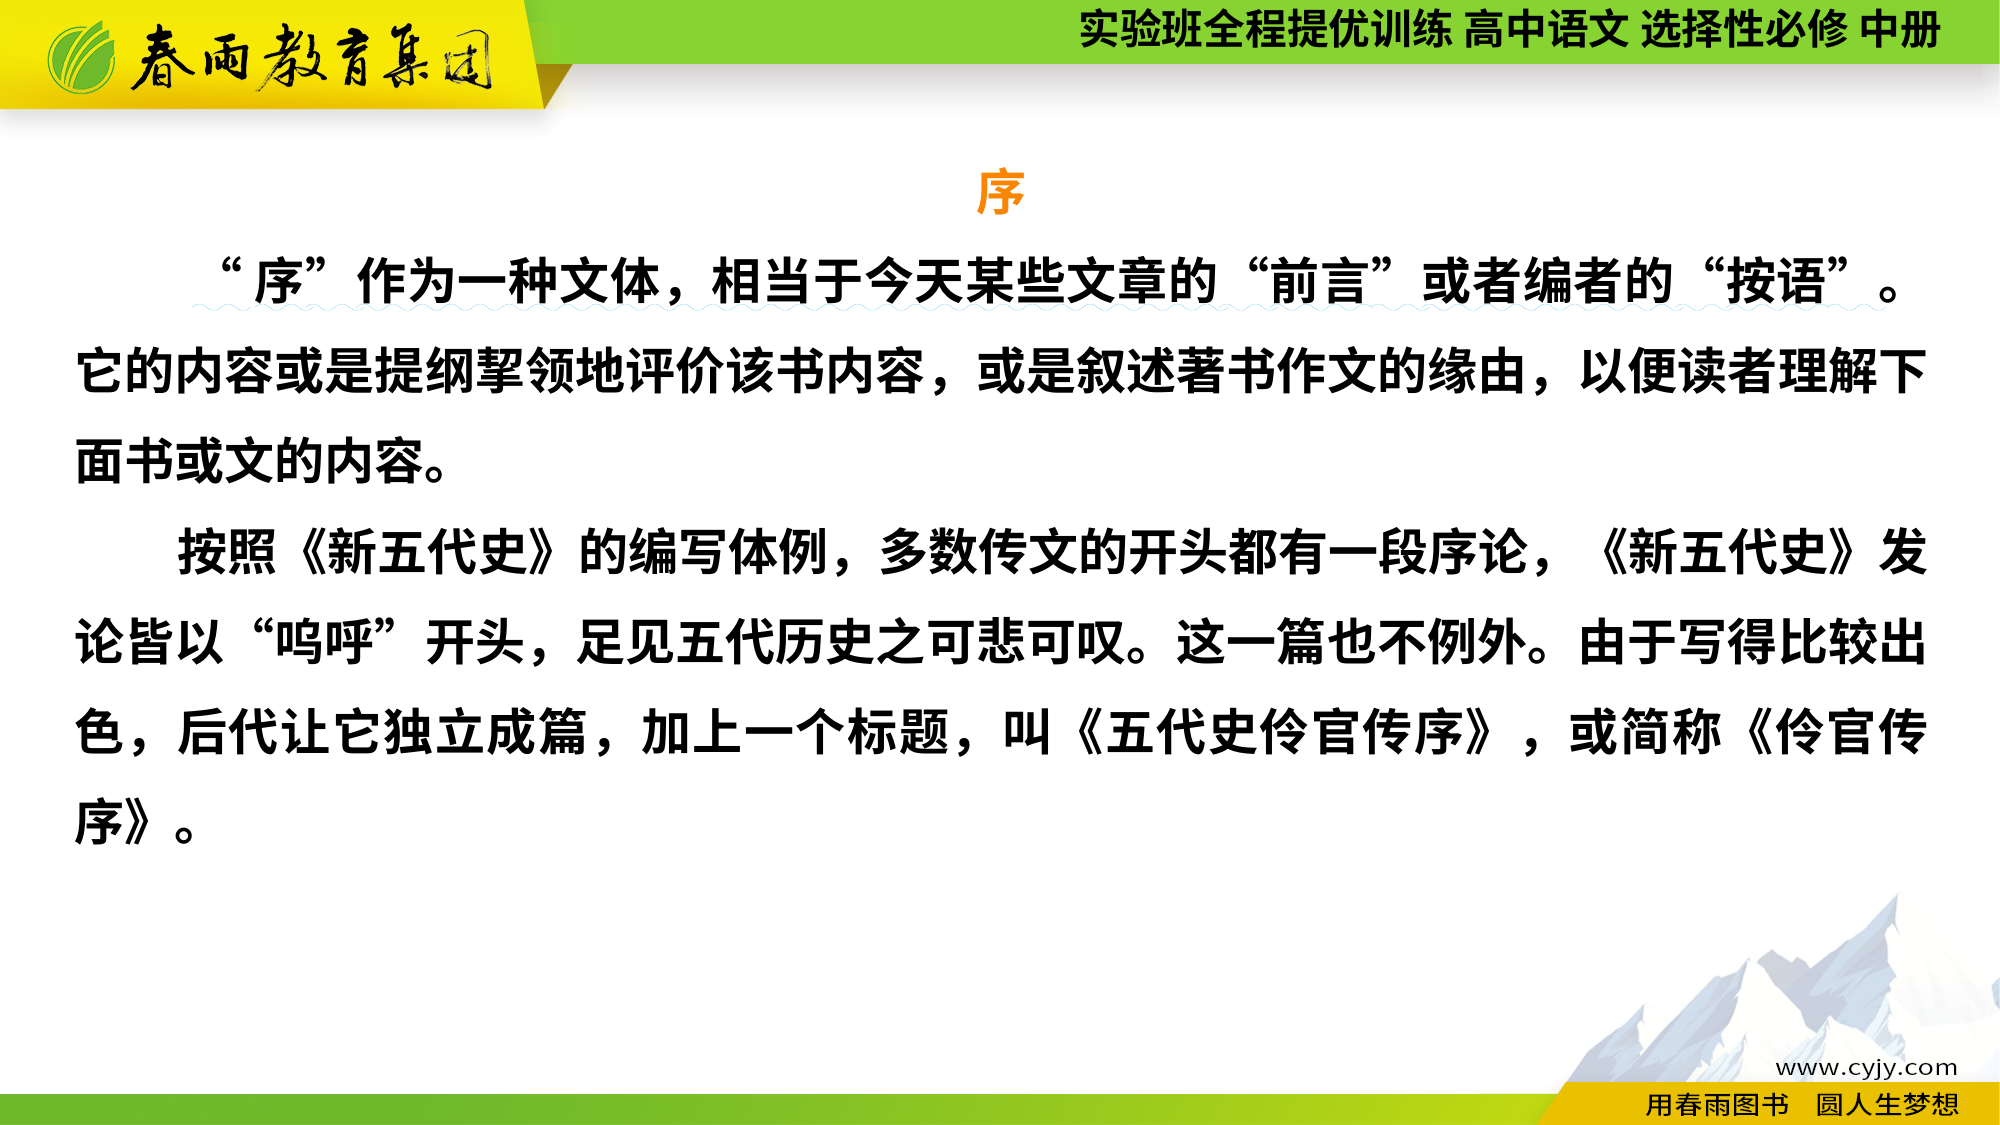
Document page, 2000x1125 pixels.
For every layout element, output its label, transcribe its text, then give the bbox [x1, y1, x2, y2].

list 序 “序”作为一种文体，相当于今天某些文章的“前言”或者编者的“按语”。它的内容或是提纲挈领地评价该书内容，或是叙述著书作文的缘由，以便读者理解下面书或文的内容。 按照《新五代史》的编写体例，多数传文的开头都有一段序论，《新五代史》发论皆以“呜呼”开头，足见五代历史之可悲可叹。这一篇也不例外。由于写得比较出色，后代让它独立成篇，加上一个标题，叫《五代史伶官传序》，或简称《伶官传序》。 [59, 122, 1944, 854]
picture [0, 0, 2000, 1125]
